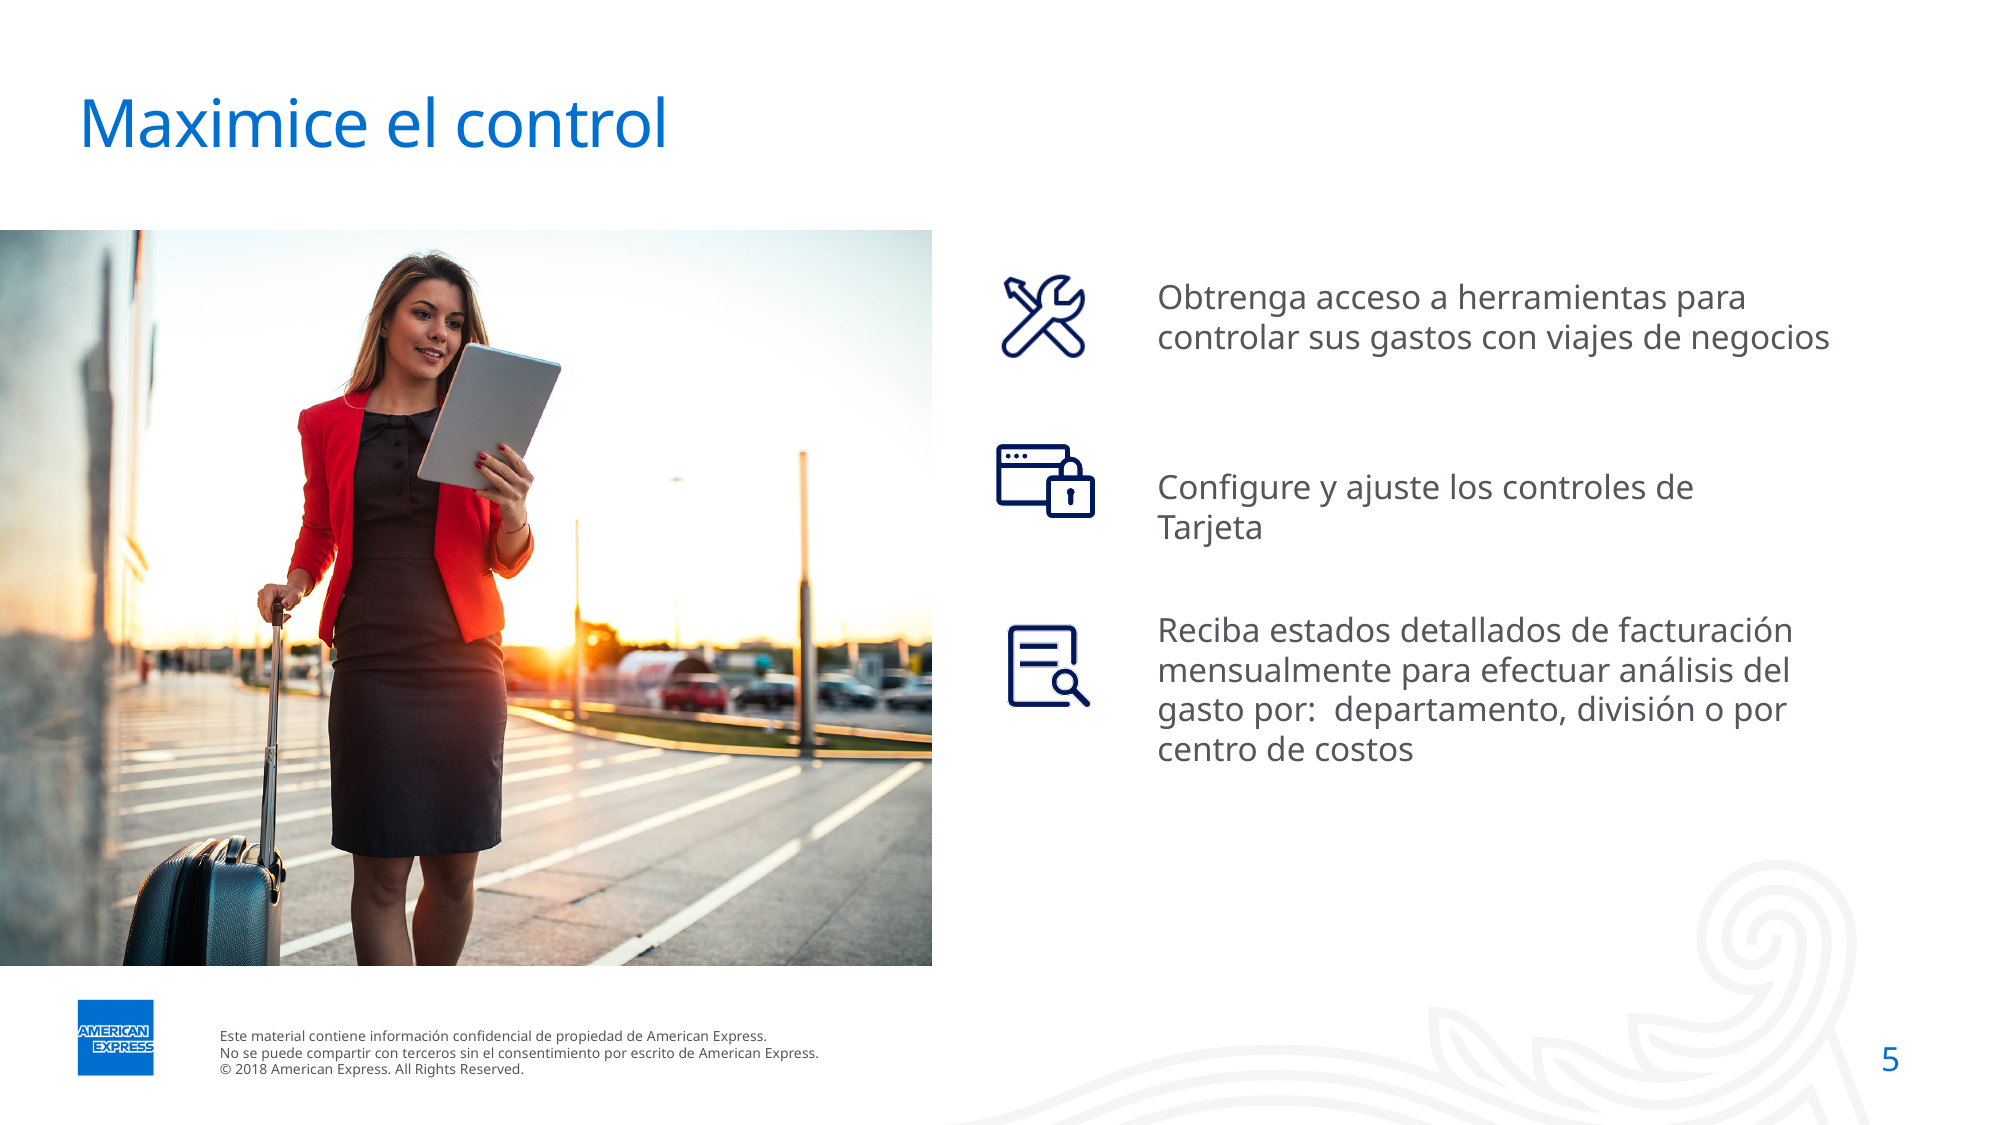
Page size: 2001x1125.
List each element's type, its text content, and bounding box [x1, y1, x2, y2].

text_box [993, 266, 1858, 371]
picture [0, 230, 932, 966]
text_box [995, 443, 1817, 519]
slide_number 5 [1800, 1033, 1900, 1084]
picture [65, 987, 166, 1088]
title Maximice el control [78, 90, 1879, 240]
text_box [1002, 608, 1879, 778]
